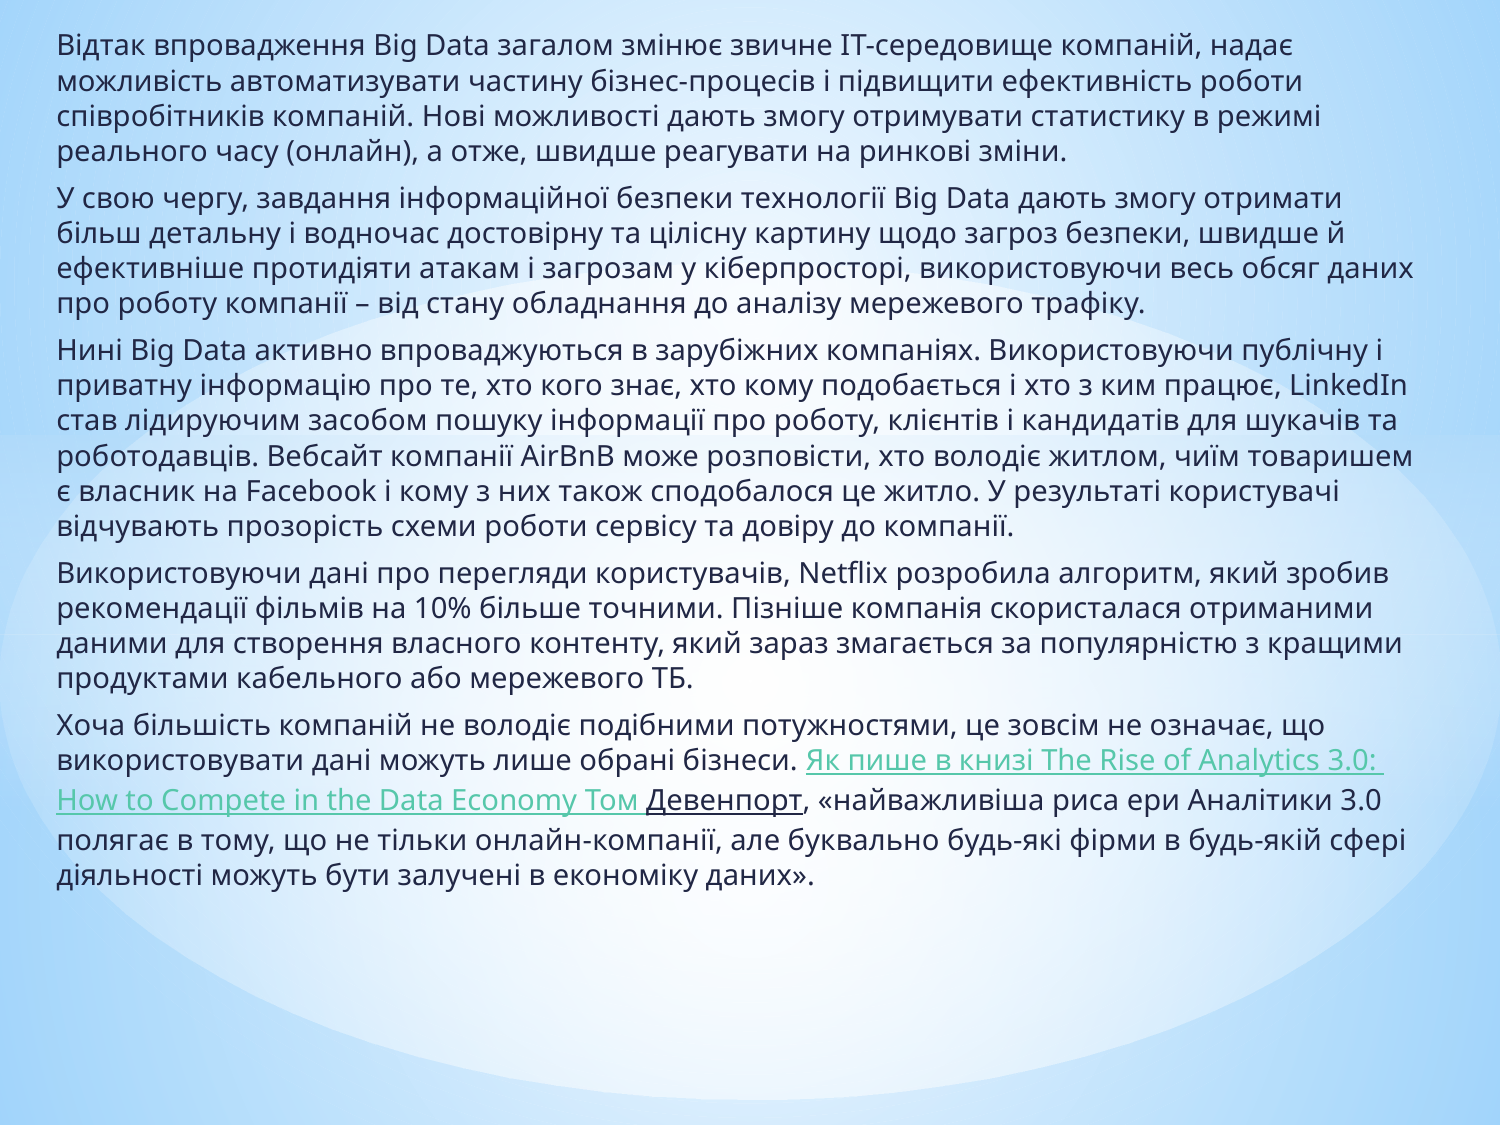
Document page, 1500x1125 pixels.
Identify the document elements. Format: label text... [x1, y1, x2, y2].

subtitle Відтак впровадження Big Data загалом змінює звичне ІТ-середовище компаній, надає можливість автоматизувати частину бізнес-процесів і підвищити ефективність роботи співробітників компаній. Нові можливості дають змогу отримувати статистику в режимі реального часу (онлайн), а отже, швидше реагувати на ринкові зміни. У свою чергу, завдання інформаційної безпеки технології Big Data дають змогу отримати більш детальну і водночас достовірну та цілісну картину щодо загроз безпеки, швидше й ефективніше протидіяти атакам і загрозам у кіберпросторі, використовуючи весь обсяг даних про роботу компанії – від стану обладнання до аналізу мережевого трафіку. Нині Big Data активно впроваджуються в зарубіжних компаніях. Використовуючи публічну і приватну інформацію про те, хто кого знає, хто кому подобається і хто з ким працює, LinkedIn став лідируючим засобом пошуку інформації про роботу, клієнтів і кандидатів для шукачів та роботодавців. Вебсайт компанії AirBnB може розповісти, хто володіє житлом, чиїм товаришем є власник на Facebook і кому з них також сподобалося це житло. У результаті користувачі відчувають прозорість схеми роботи сервісу та довіру до компанії. Використовуючи дані про перегляди користувачів, Netflix розробила алгоритм, який зробив рекомендації фільмів на 10% більше точними. Пізніше компанія скористалася отриманими даними для створення власного контенту, який зараз змагається за популярністю з кращими продуктами кабельного або мережевого ТБ. Хоча більшість компаній не володіє подібними потужностями, це зовсім не означає, що використовувати дані можуть лише обрані бізнеси. Як пише в книзі The Rise of Analytics 3.0: How to Compete in the Data Economy Том Девенпорт, «найважливіша риса ери Аналітики 3.0 полягає в тому, що не тільки онлайн-компанії, але буквально будь-які фірми в будь-якій сфері діяльності можуть бути залучені в економіку даних». [41, 19, 1447, 1071]
